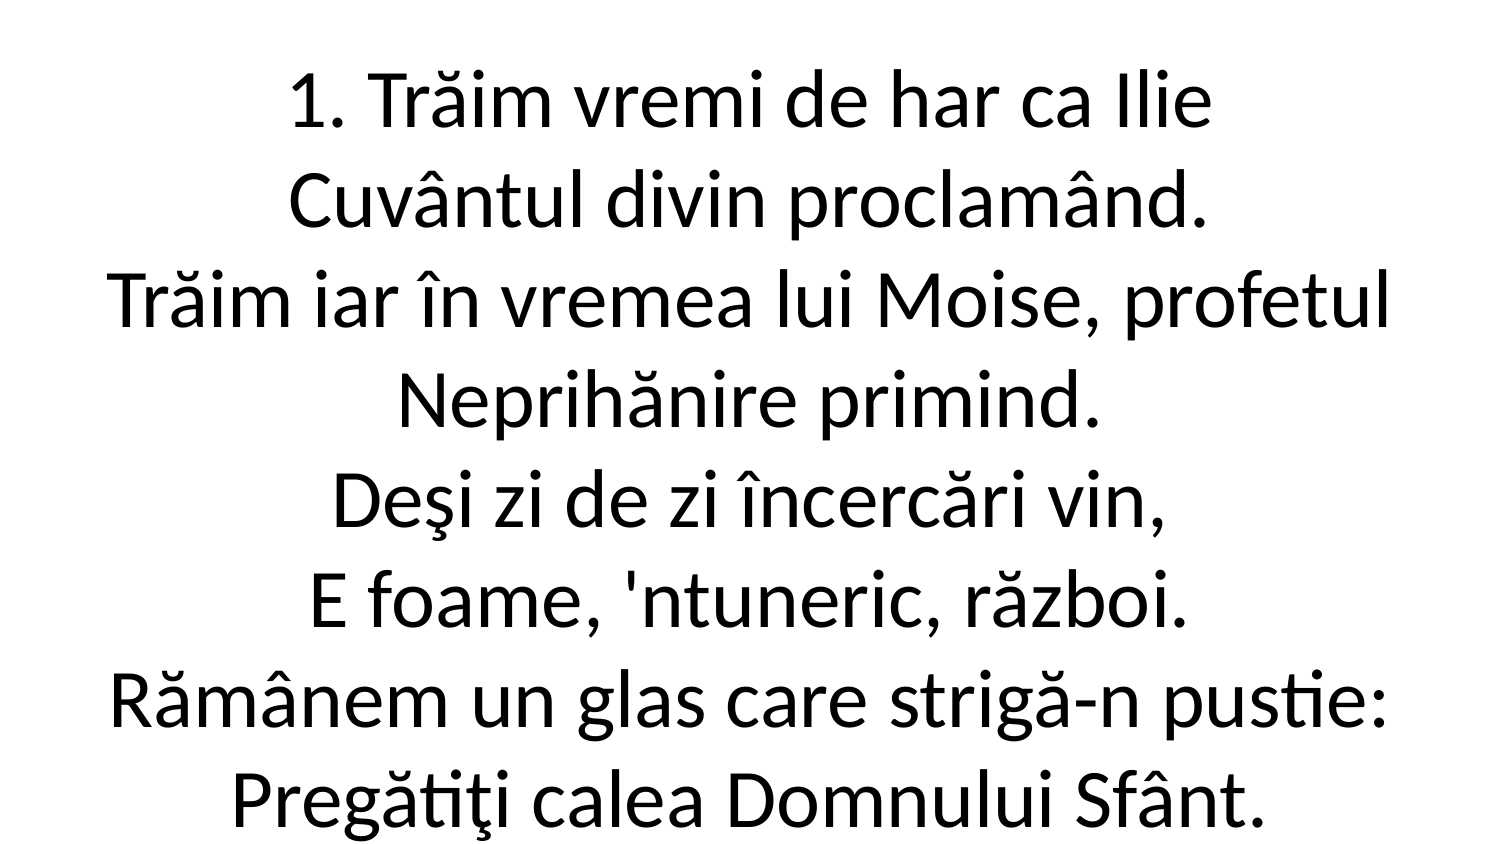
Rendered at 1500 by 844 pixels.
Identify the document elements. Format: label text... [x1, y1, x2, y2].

text_box 1. Trăim vremi de har ca Ilie Cuvântul divin proclamând. Trăim iar în vremea lui Moise, profetul Neprihănire primind. Deşi zi de zi încercări vin, E foame, 'ntuneric, război. Rămânem un glas care strigă-n pustie: Pregătiţi calea Domnului Sfânt. [91, 0, 1409, 844]
